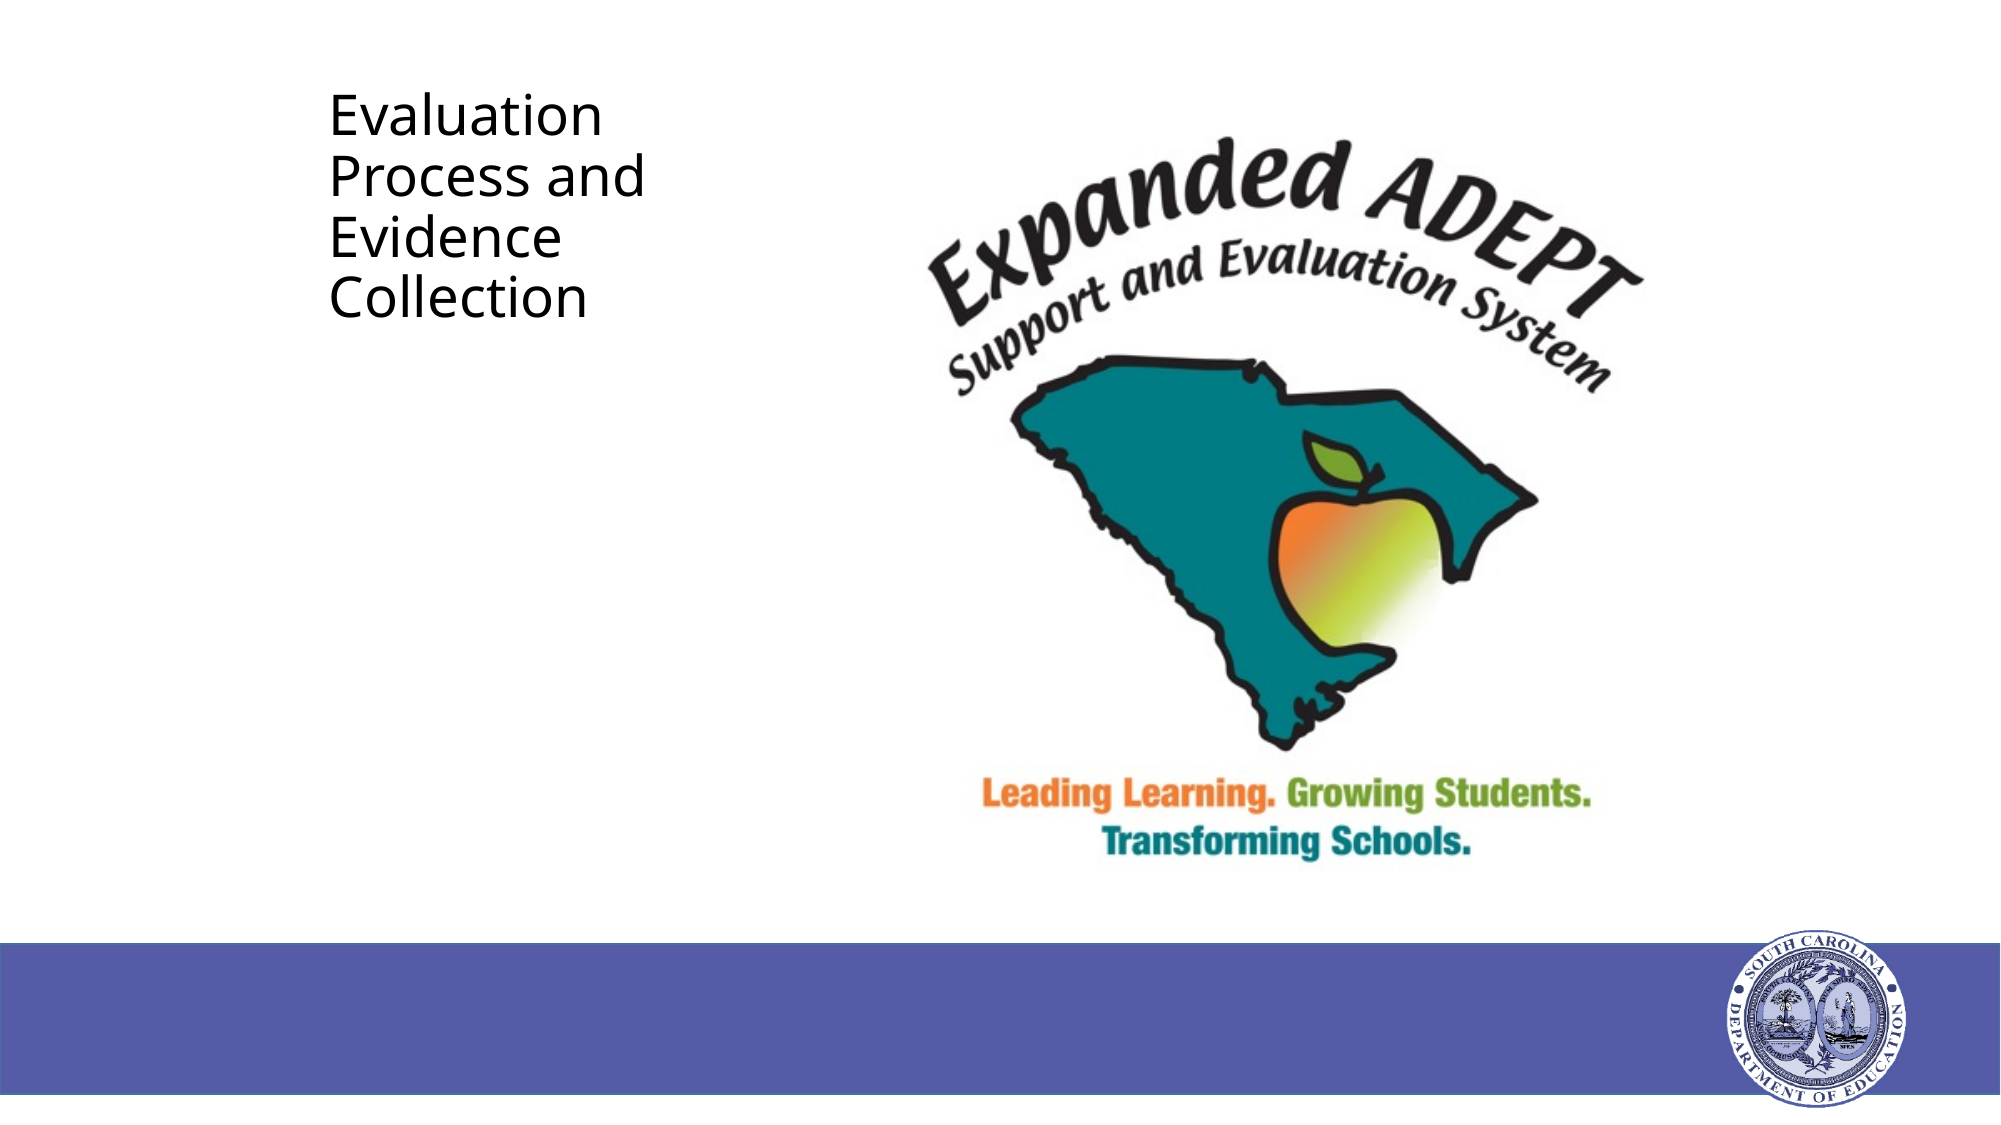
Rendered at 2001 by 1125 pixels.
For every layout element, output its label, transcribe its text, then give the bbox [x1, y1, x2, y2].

picture [1723, 928, 1907, 1109]
title Evaluation Process and Evidence Collection [314, 75, 821, 338]
picture [885, 97, 1686, 898]
